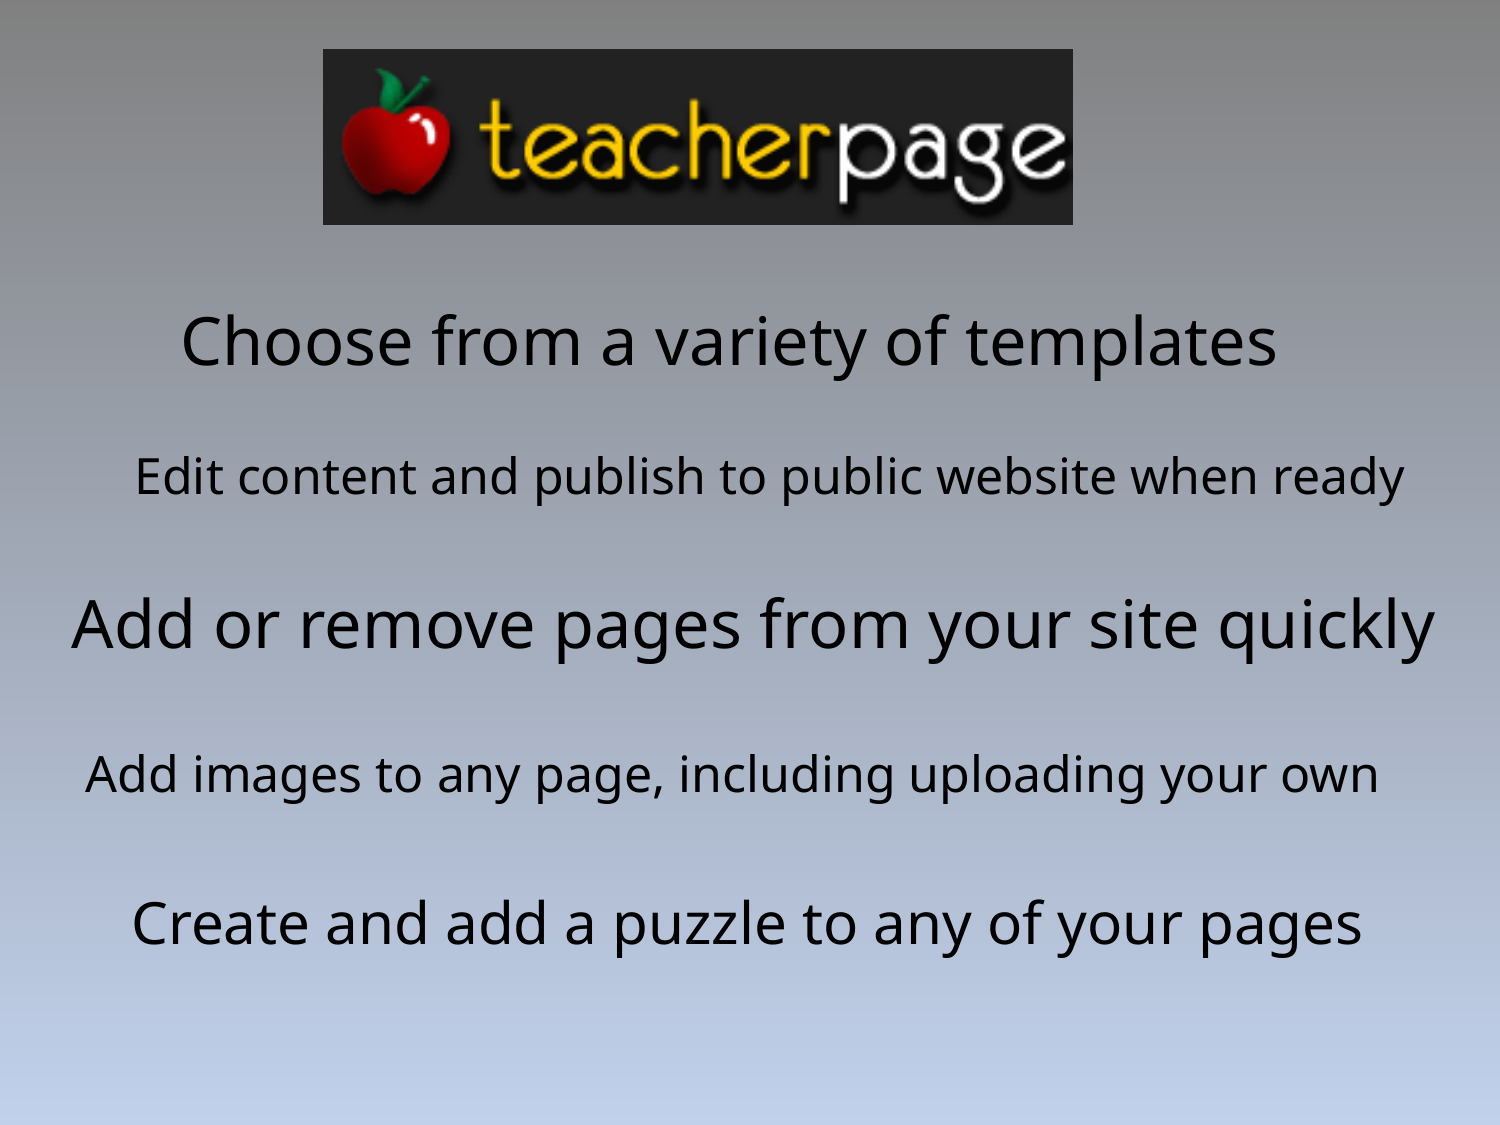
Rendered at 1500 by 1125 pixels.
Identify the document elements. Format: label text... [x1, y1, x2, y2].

text_box Add images to any page, including uploading your own [46, 734, 1421, 870]
text_box Create and add a puzzle to any of your pages [51, 878, 1444, 964]
text_box Choose from a variety of templates [131, 291, 1329, 387]
picture [323, 49, 1073, 225]
text_box Add or remove pages from your site quickly [57, 574, 1452, 670]
text_box Edit content and publish to public website when ready [101, 437, 1439, 513]
